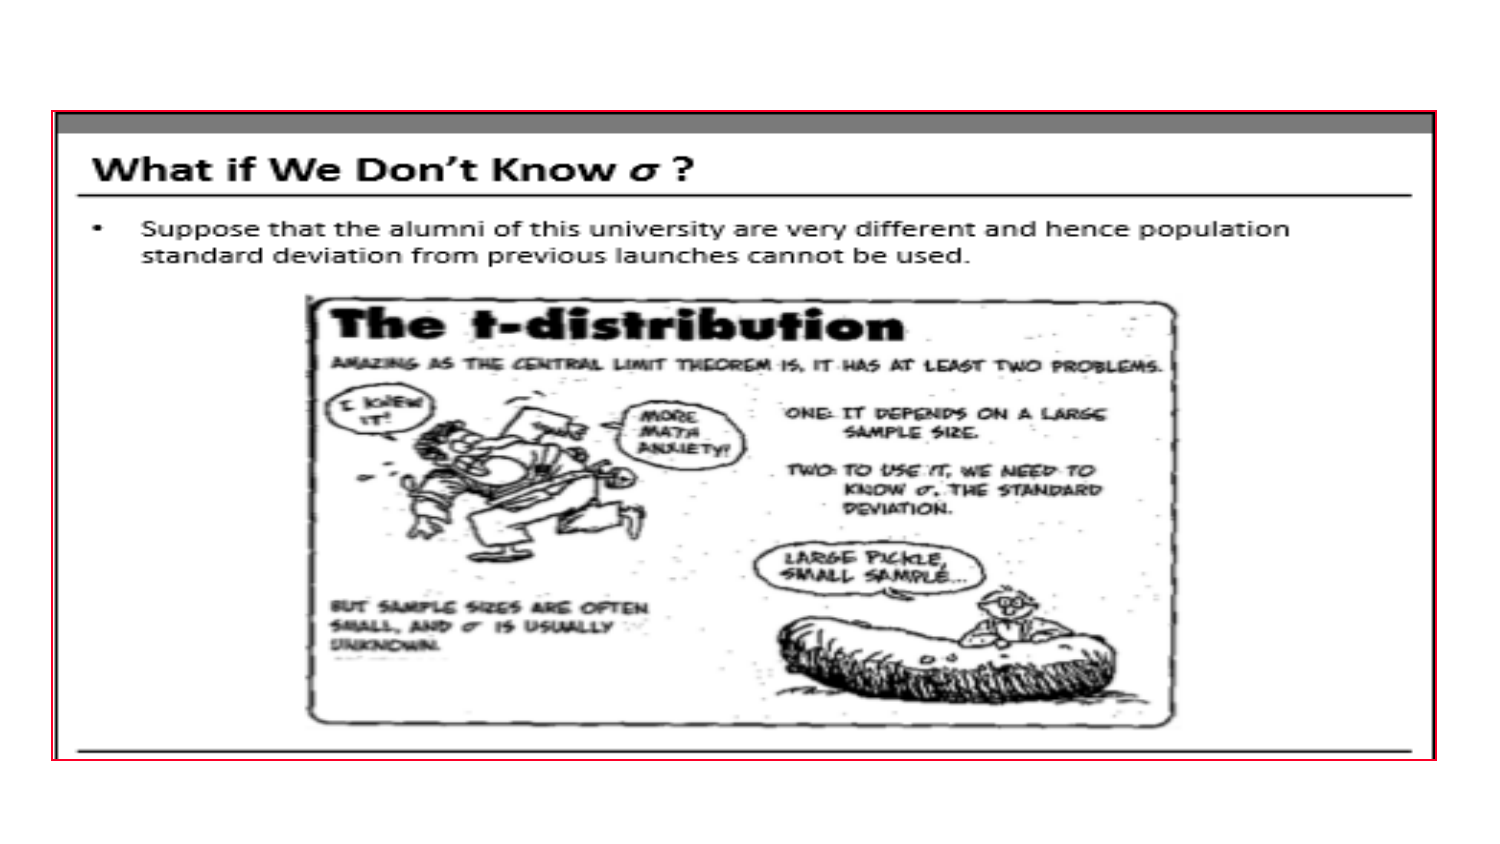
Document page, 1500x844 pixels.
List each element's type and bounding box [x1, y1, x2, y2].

picture [52, 111, 1436, 759]
